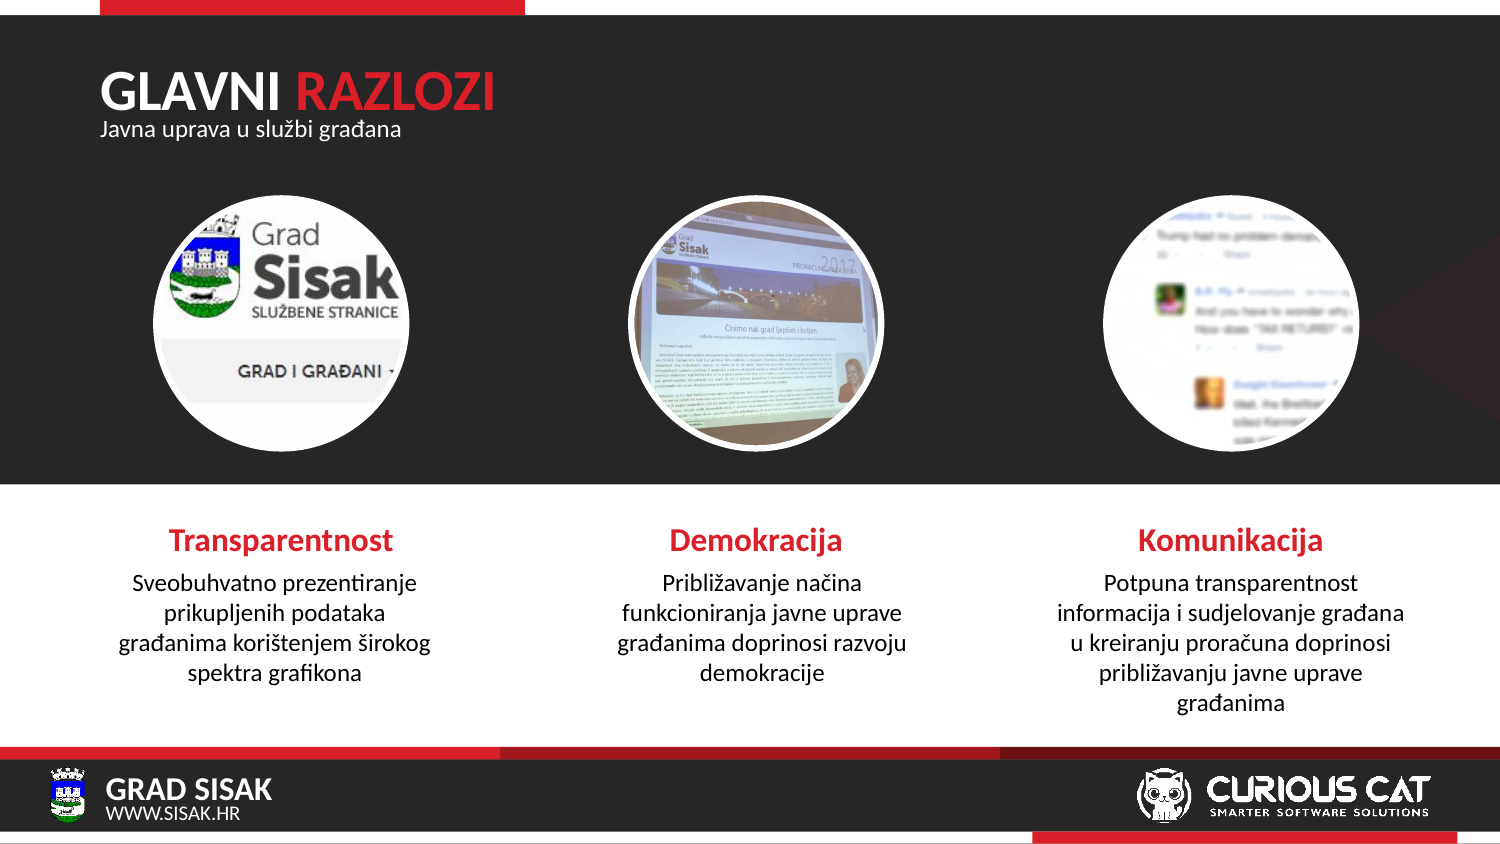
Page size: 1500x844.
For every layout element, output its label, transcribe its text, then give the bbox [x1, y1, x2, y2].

title GLAVNI RAZLOZI [85, 52, 1415, 135]
list Demokracija [562, 503, 950, 572]
list Približavanje načina funkcioniranja javne uprave građanima doprinosi razvoju demokracije [600, 572, 925, 735]
list Komunikacija [1037, 503, 1425, 572]
list Javna uprava u službi građana [85, 102, 1413, 153]
list Potpuna transparentnost informacija i sudjelovanje građana u kreiranju proračuna doprinosi približavanju javne uprave građanima [1037, 572, 1425, 735]
picture [1106, 198, 1357, 449]
picture [630, 198, 882, 449]
list Transparentnost [87, 503, 475, 572]
picture [1137, 768, 1431, 823]
list Sveobuhvatno prezentiranje prikupljenih podataka građanima korištenjem širokog spektra grafikona [99, 572, 450, 735]
picture [50, 767, 85, 823]
picture [155, 198, 407, 449]
